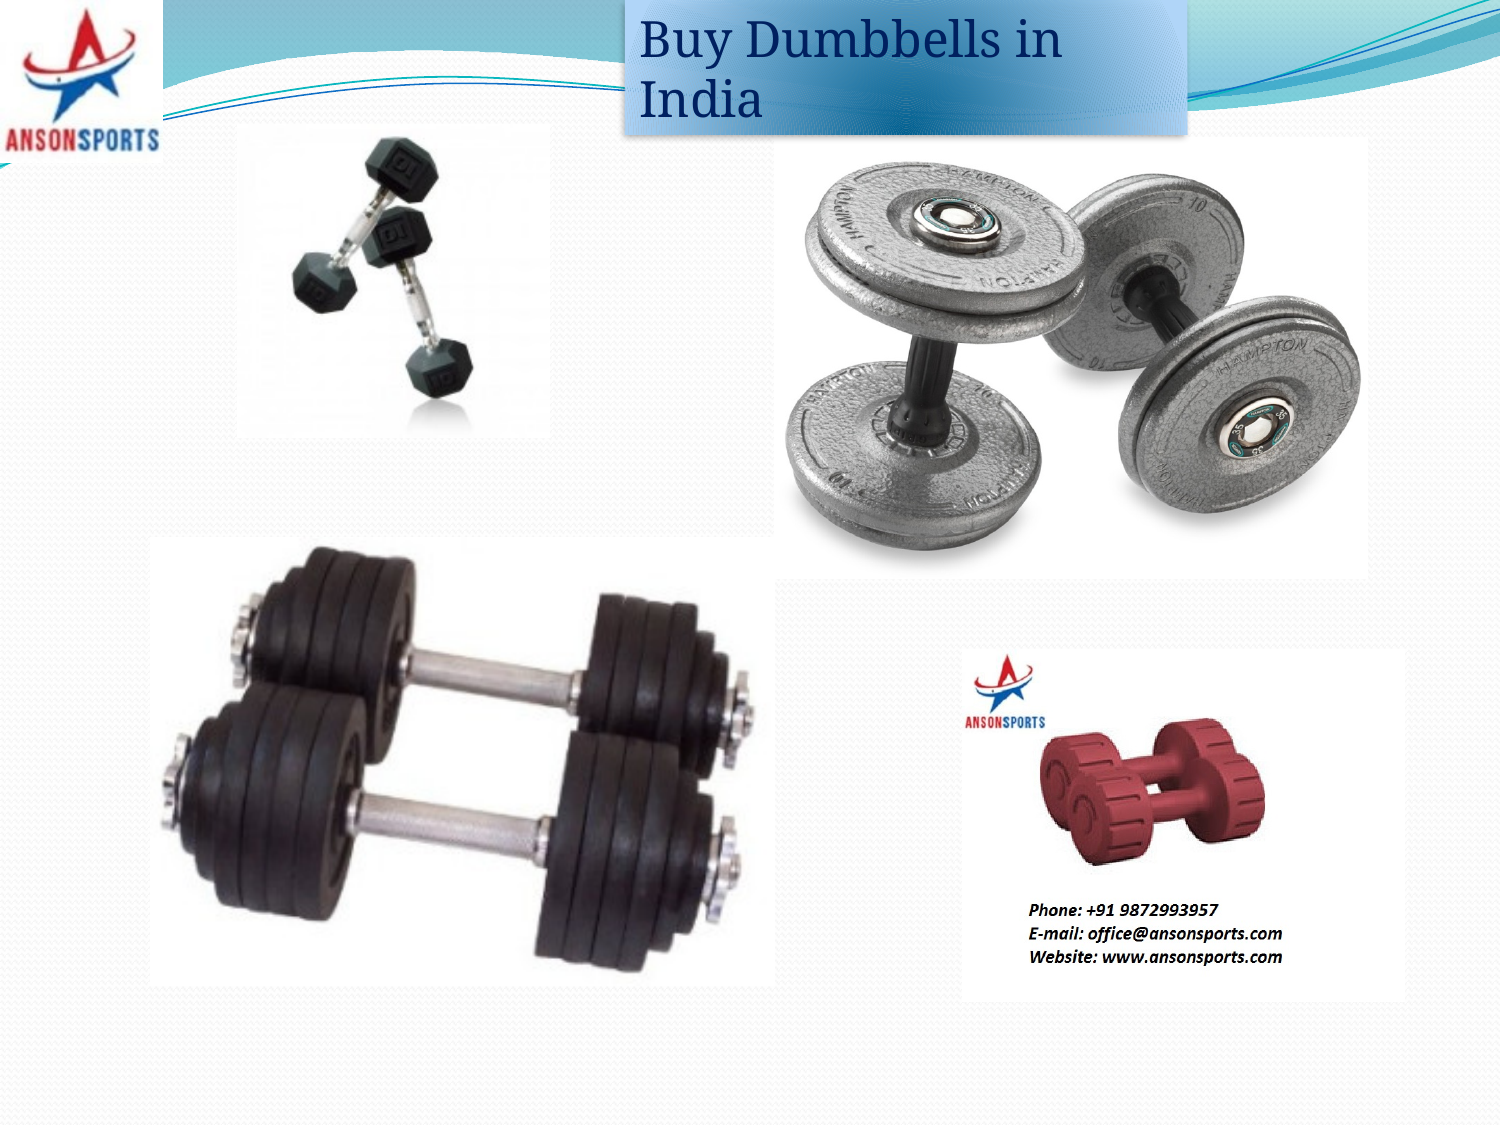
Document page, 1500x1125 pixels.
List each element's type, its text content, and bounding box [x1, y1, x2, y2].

picture [237, 124, 551, 438]
picture [0, 0, 163, 163]
text_box Buy Dumbbells in India [624, 0, 1188, 135]
picture [962, 649, 1405, 1002]
picture [149, 137, 1368, 986]
